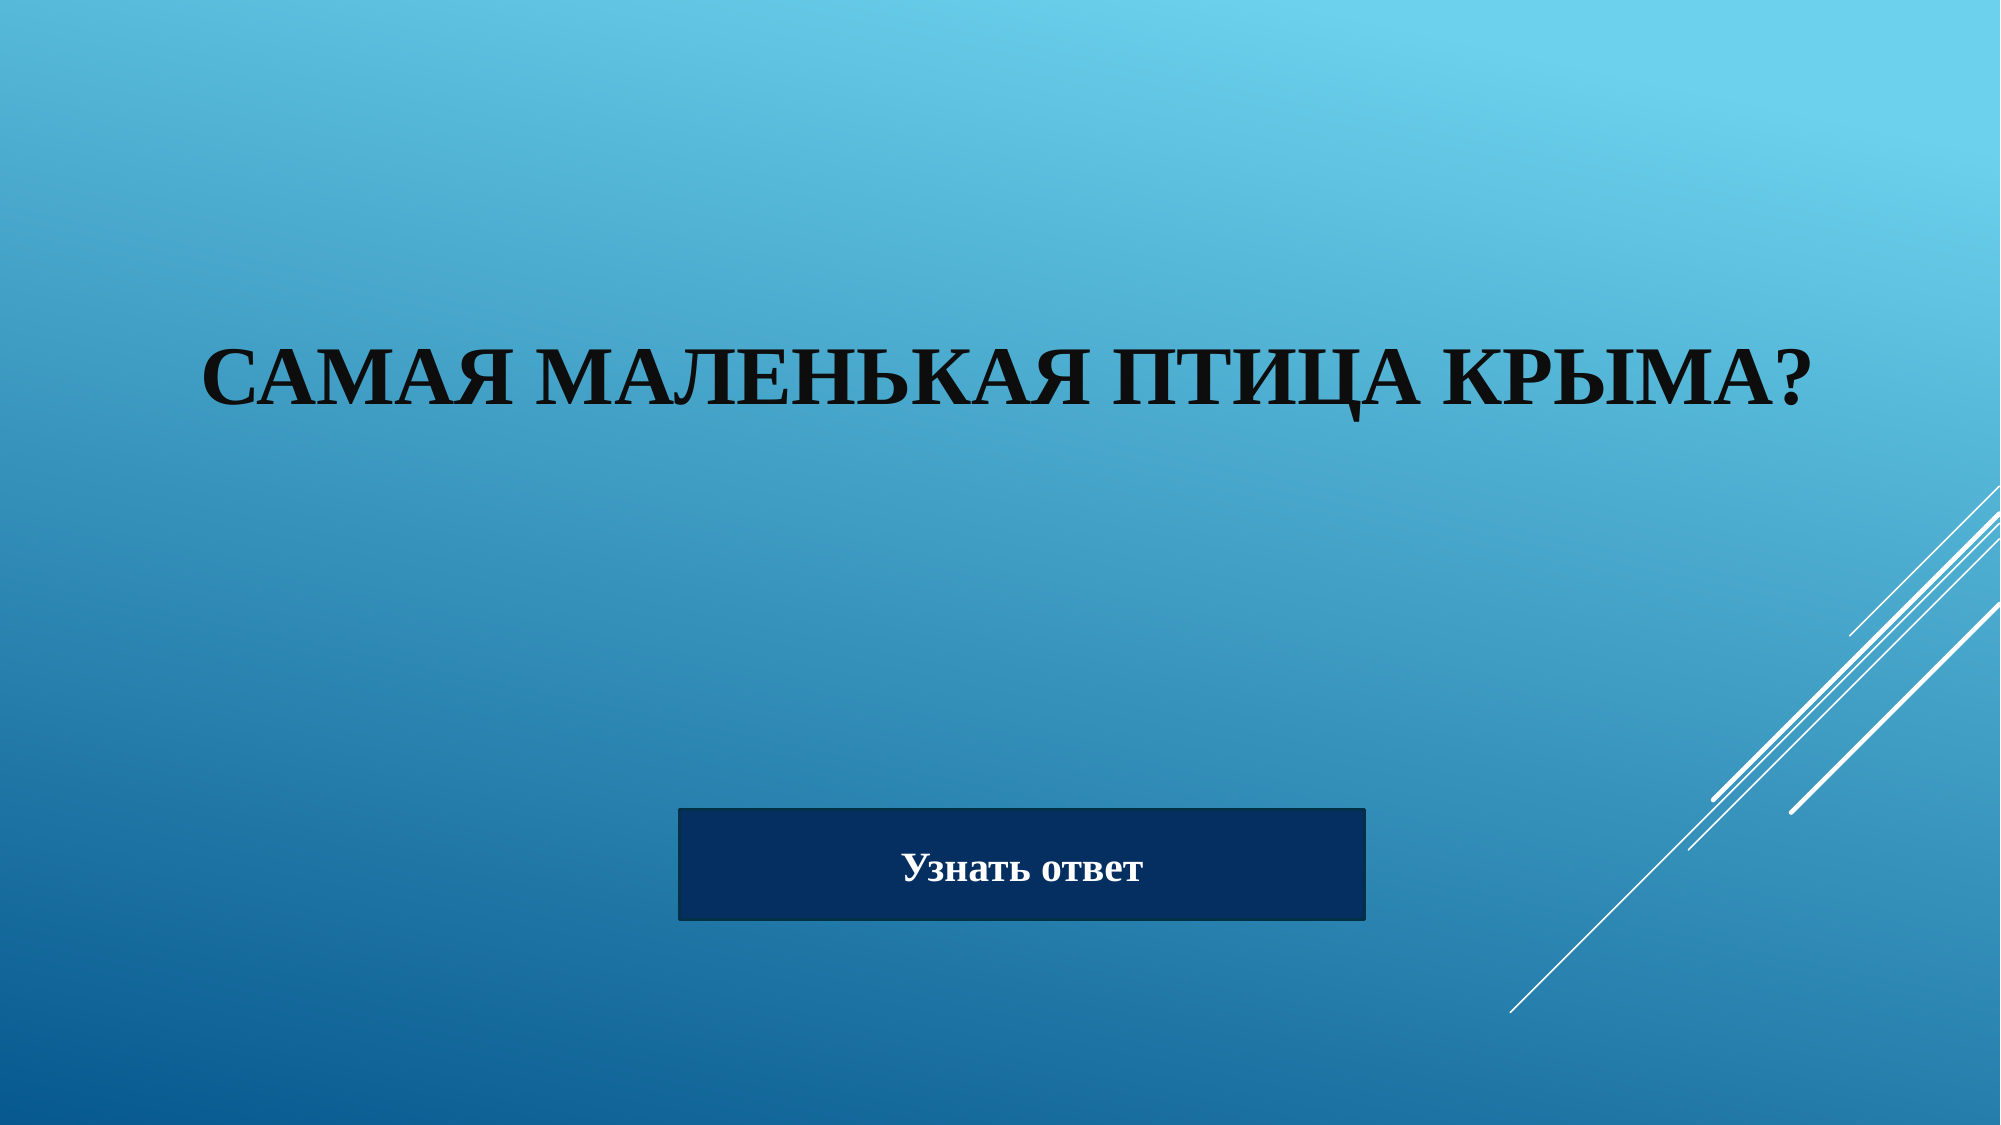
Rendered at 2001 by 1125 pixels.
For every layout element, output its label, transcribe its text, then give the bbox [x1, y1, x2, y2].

title Самая маленькая птица Крыма? [156, 141, 1882, 701]
